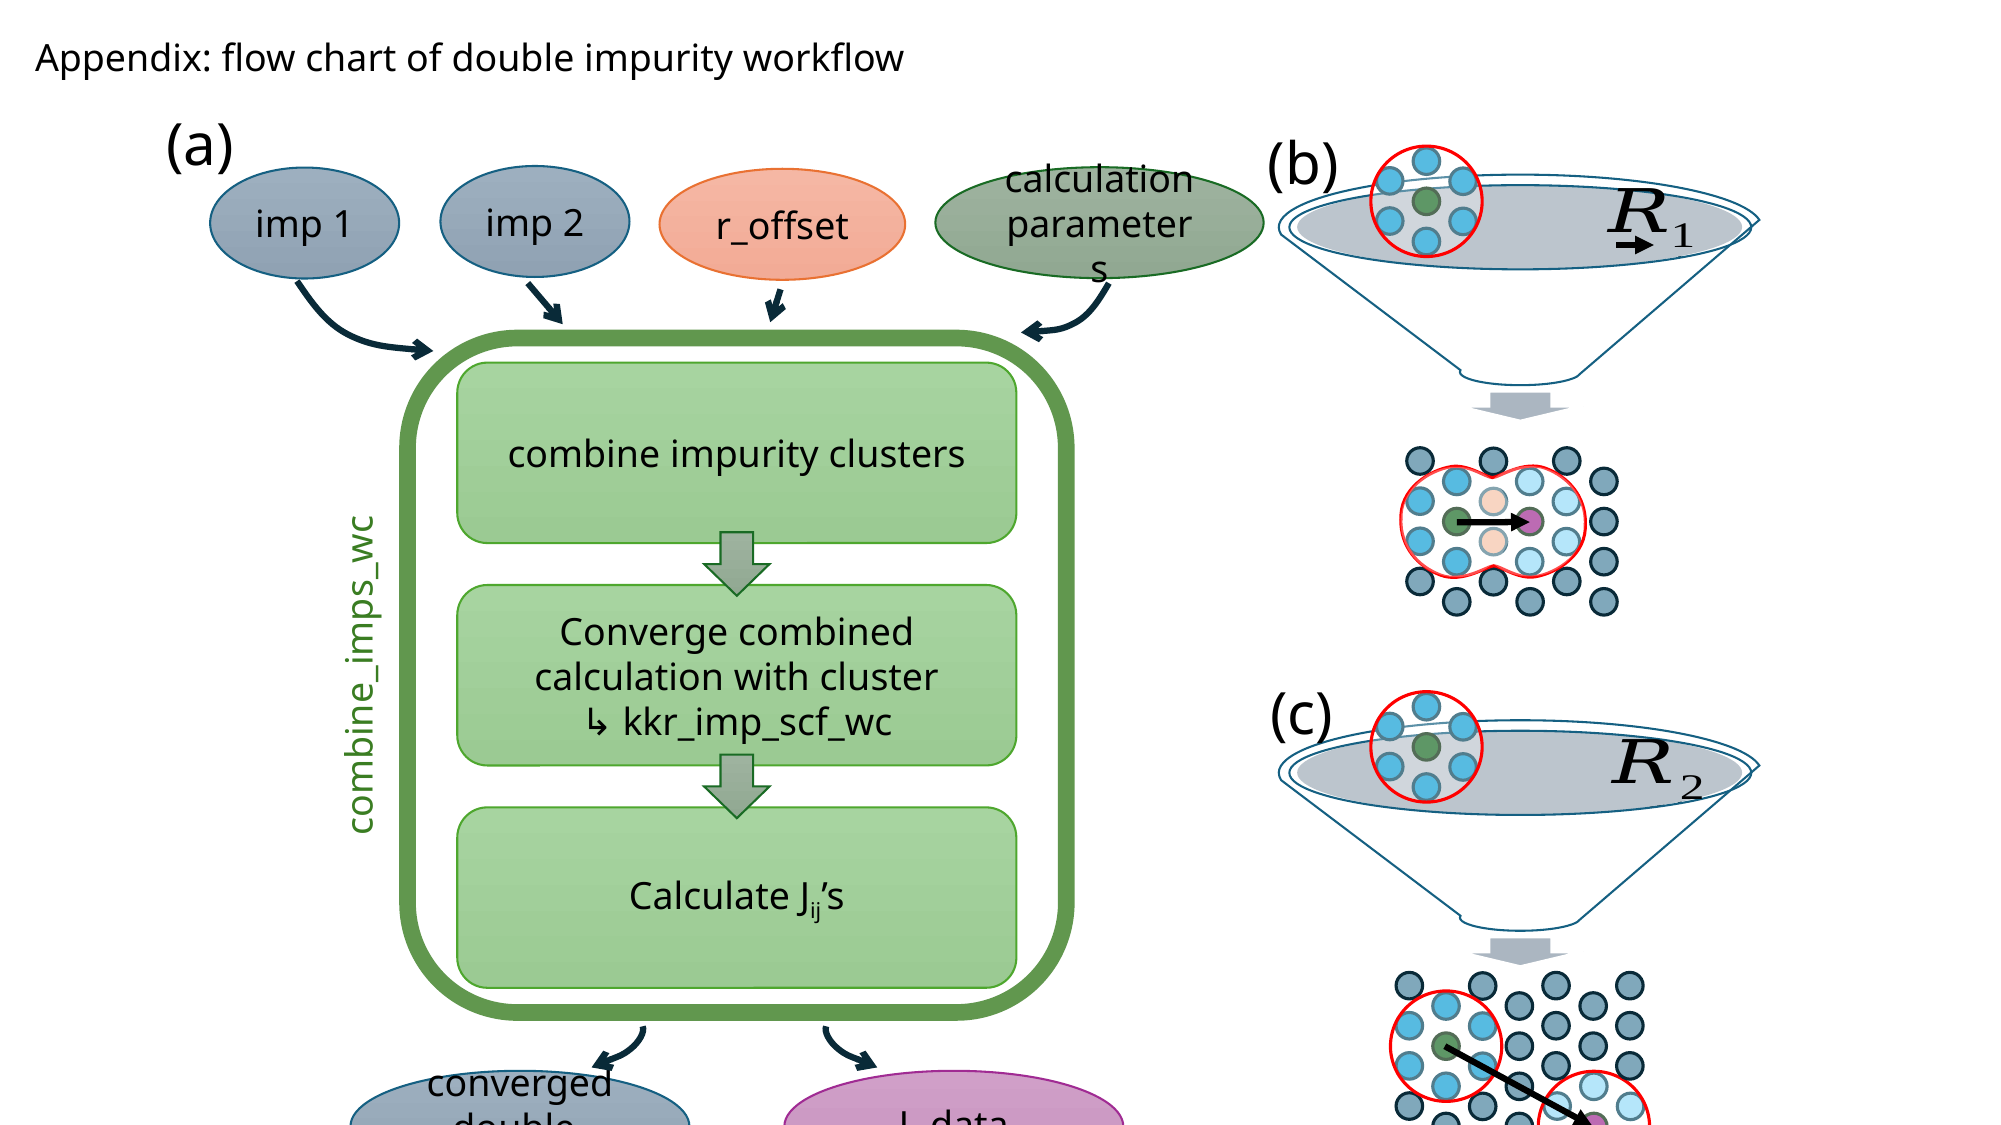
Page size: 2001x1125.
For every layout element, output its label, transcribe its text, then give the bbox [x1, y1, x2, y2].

text_box Appendix: flow chart of double impurity workflow [20, 26, 920, 87]
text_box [151, 98, 1763, 1125]
